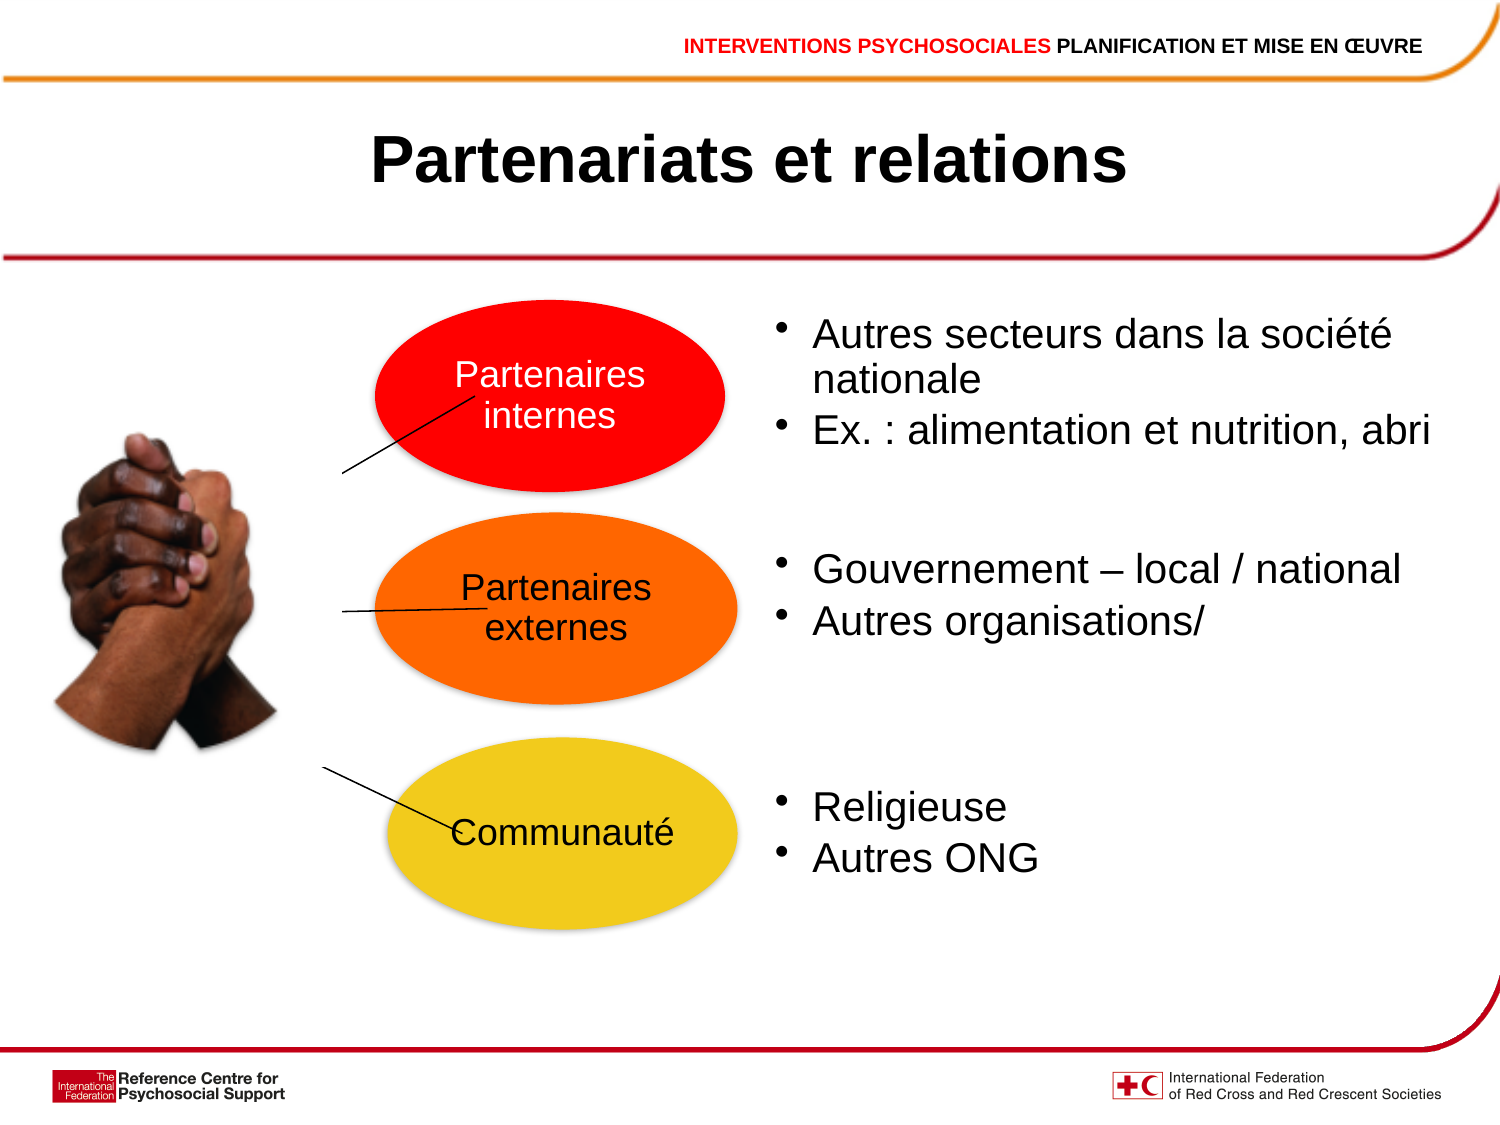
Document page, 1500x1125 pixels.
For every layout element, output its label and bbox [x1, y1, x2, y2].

text_box [774, 499, 1413, 693]
picture [0, 0, 1500, 265]
picture [0, 424, 342, 767]
text_box [374, 299, 726, 493]
text_box [287, 749, 463, 834]
text_box [274, 395, 476, 513]
text_box [387, 737, 738, 930]
text_box [774, 737, 1115, 930]
text_box [774, 287, 1463, 480]
picture [0, 974, 1500, 1125]
text_box [346, 608, 488, 613]
text_box [374, 512, 738, 705]
